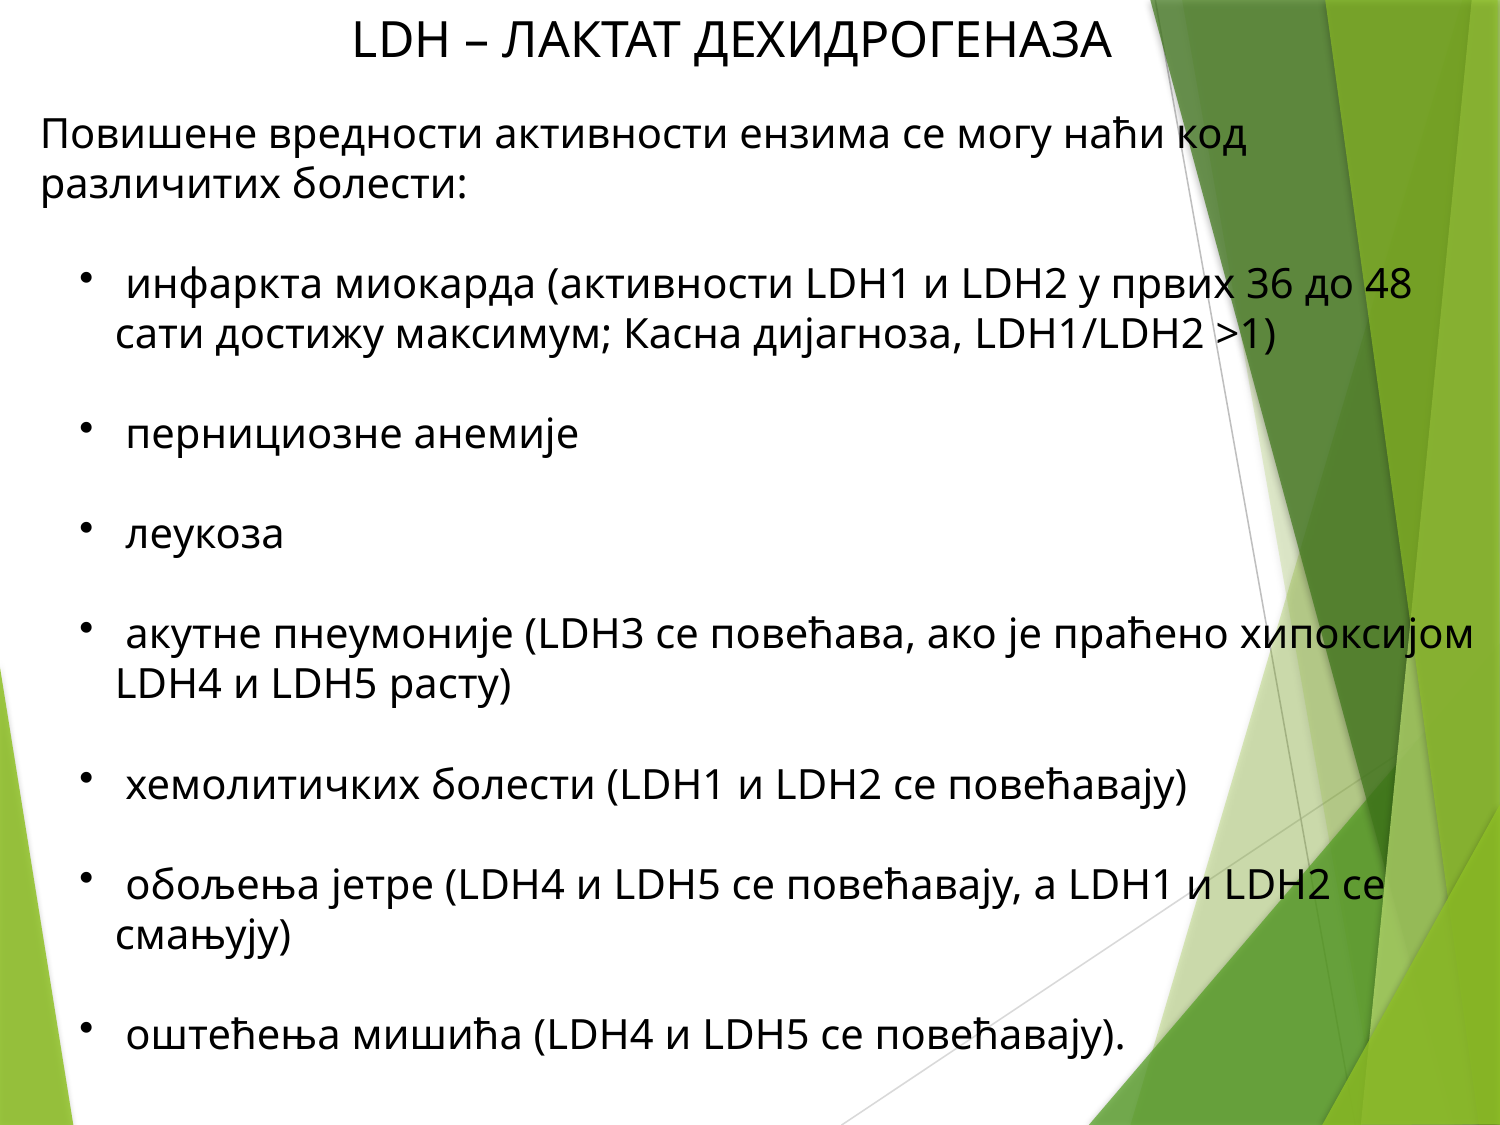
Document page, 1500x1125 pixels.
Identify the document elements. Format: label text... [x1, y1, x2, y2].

text_box LDH – ЛАКТАТ ДЕХИДРОГЕНАЗА [57, 0, 1408, 188]
text_box Повишене вредности активности ензима се могу наћи код различитих болести: инфаркта миокарда (активности LDH1 и LDH2 у првих 36 до 48 сати достижу максимум; Касна дијагноза, LDH1/LDH2 >1) пернициозне анемије леукоза акутне пнеумоније (LDH3 се повећава, ако је праћено хипоксијом LDH4 и LDH5 расту) хемолитичких болести (LDH1 и LDH2 се повећавају) обољења јетре (LDH4 и LDH5 се повећавају, а LDH1 и LDH2 се смањују) оштећења мишића (LDH4 и LDH5 се повећавају). [24, 99, 1500, 1115]
